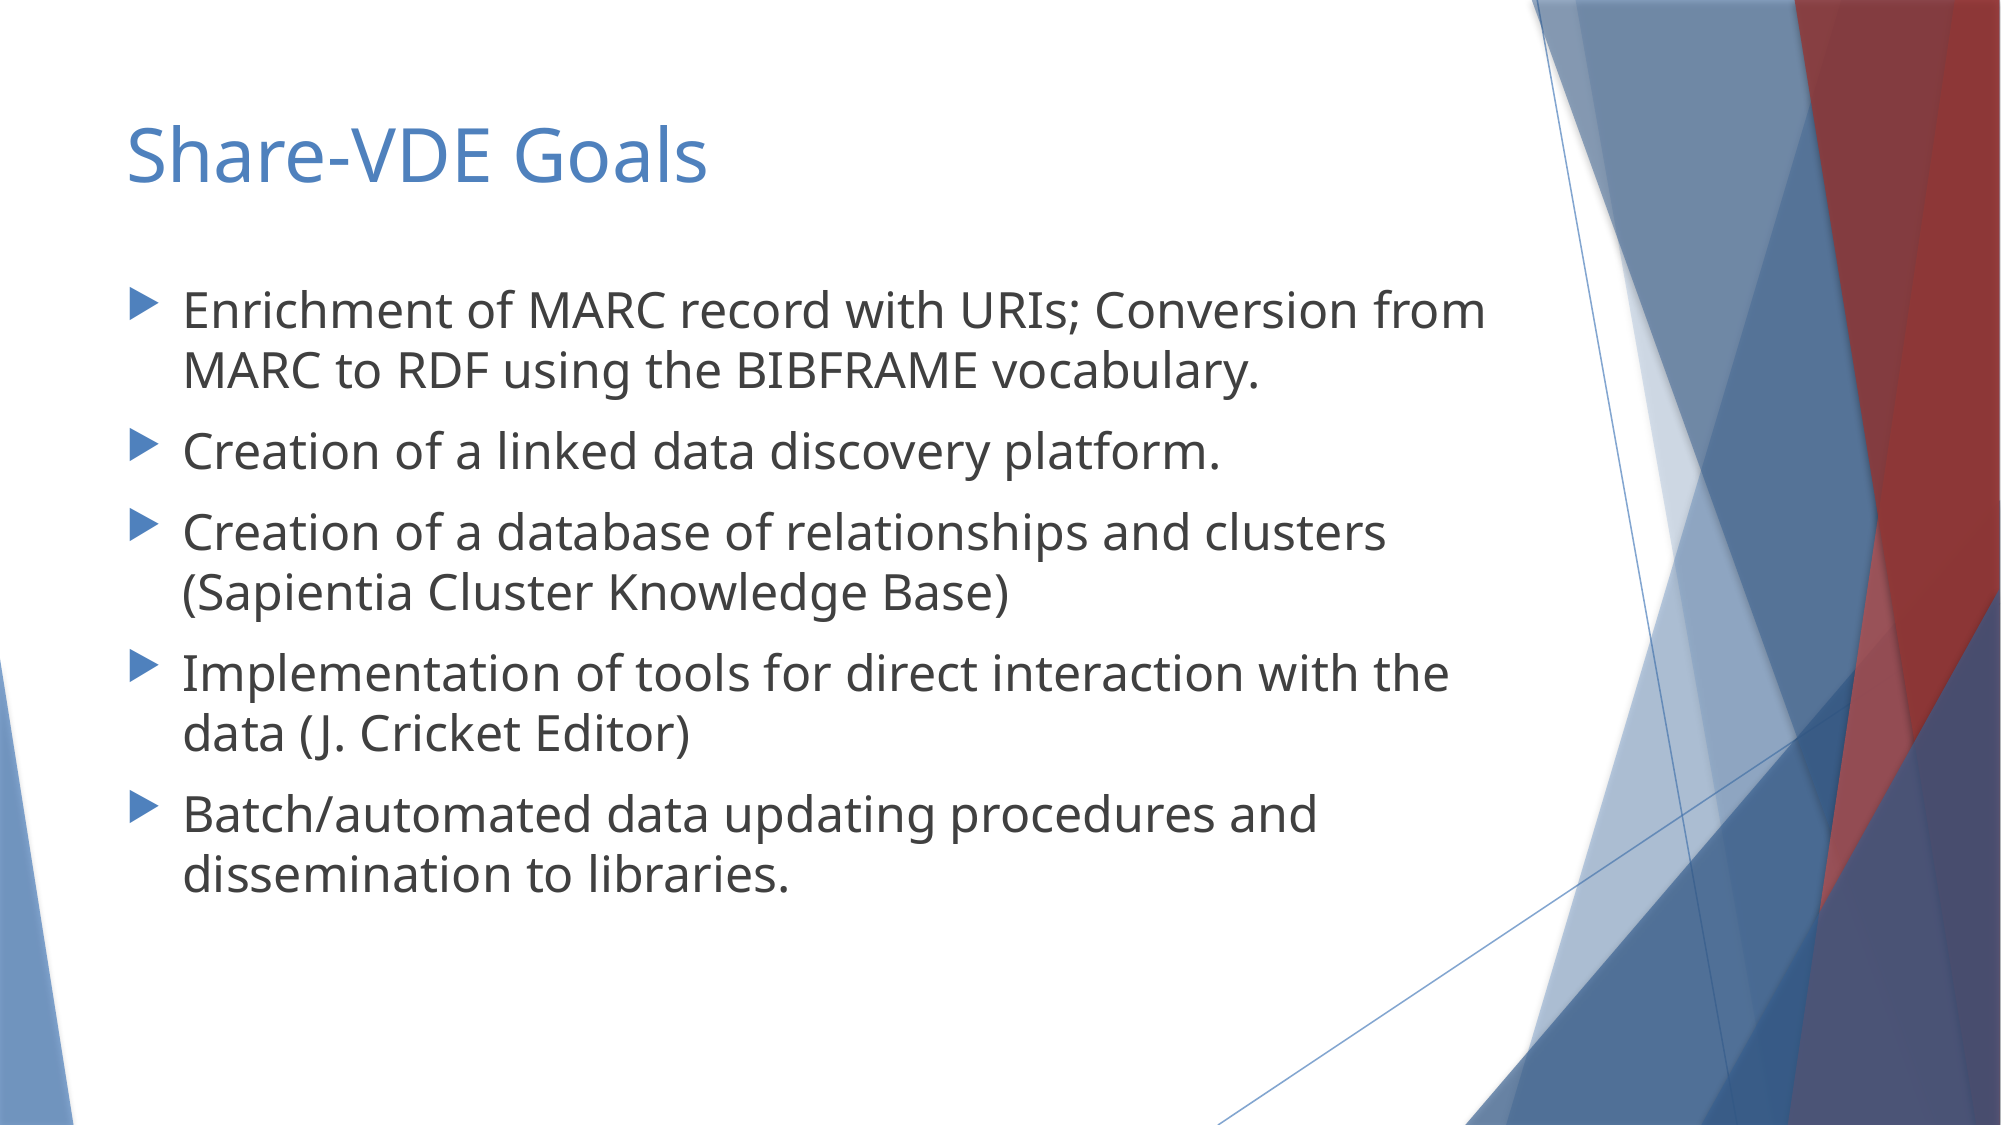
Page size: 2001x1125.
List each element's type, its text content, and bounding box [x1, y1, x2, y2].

title Share-VDE Goals [111, 99, 1522, 271]
list Enrichment of MARC record with URIs; Conversion from MARC to RDF using the BIBFRAME vocabulary. Creation of a linked data discovery platform. Creation of a database of relationships and clusters (Sapientia Cluster Knowledge Base) Implementation of tools for direct interaction with the data (J. Cricket Editor) Batch/automated data updating procedures and dissemination to libraries. [111, 271, 1522, 992]
